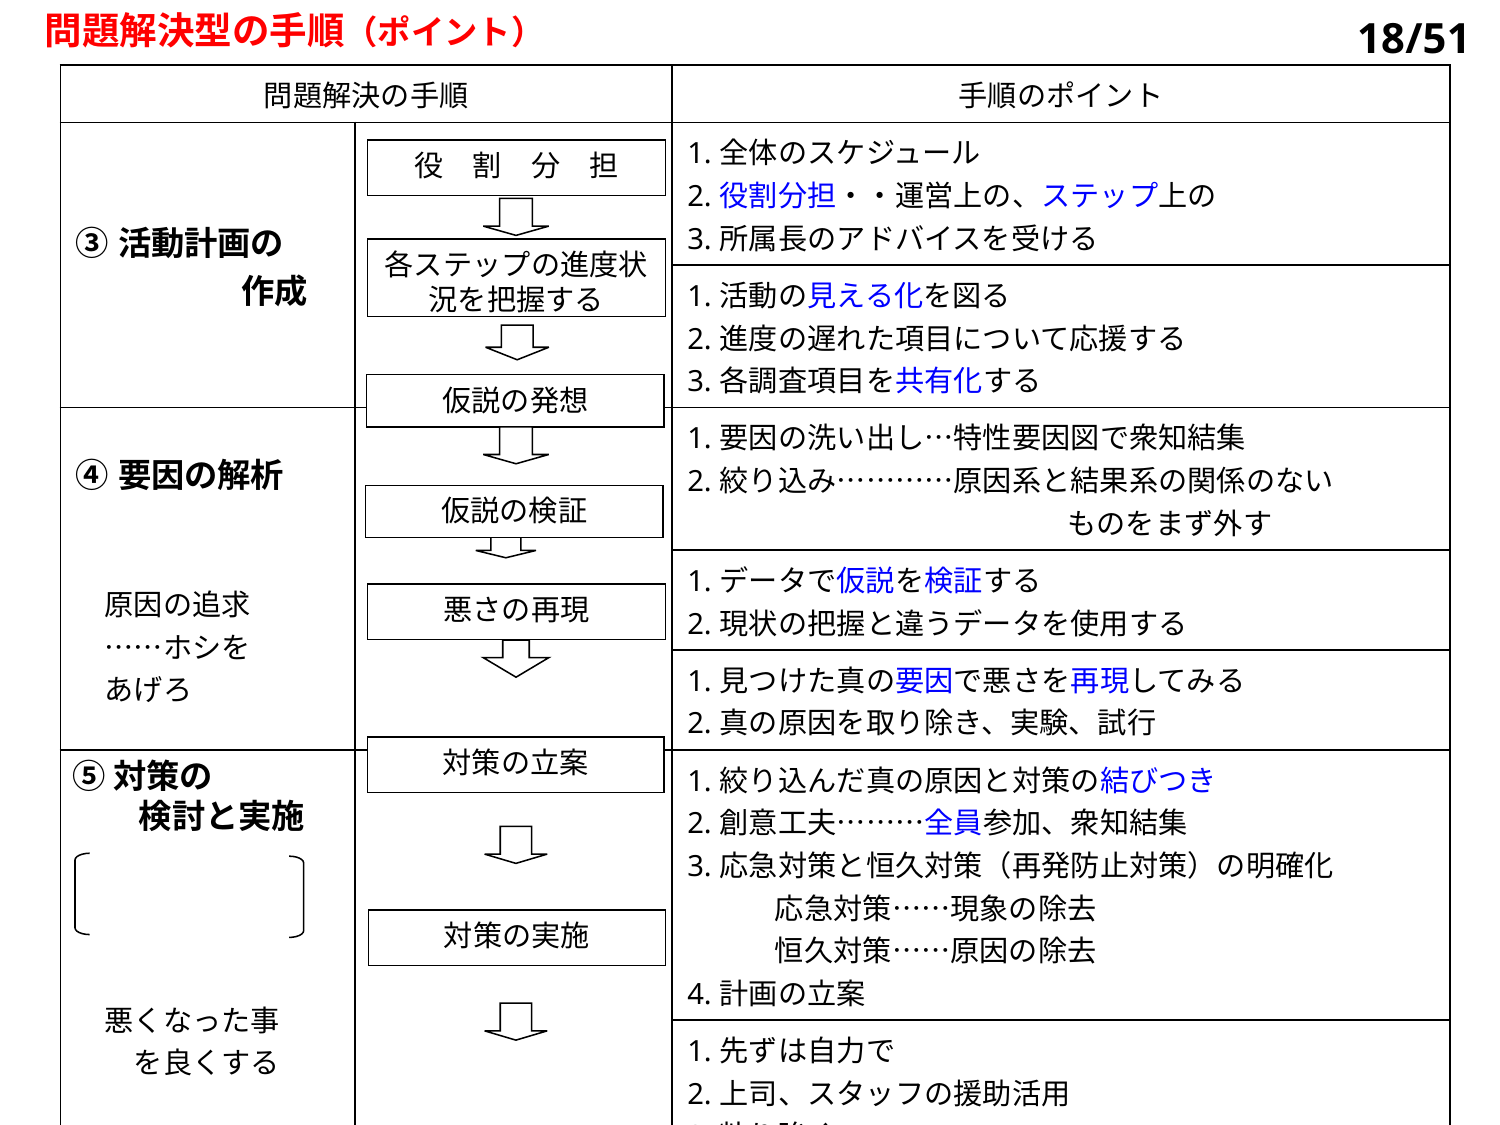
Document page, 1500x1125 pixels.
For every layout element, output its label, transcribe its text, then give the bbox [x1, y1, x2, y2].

table_cell 1.データで仮説を検証する 2.現状の把握と違うデータを使用する [673, 551, 1449, 649]
table_cell [356, 751, 671, 1125]
text_box ⑤対策の 検討と実施 [57, 747, 358, 883]
text_box 問題解決型の手順（ポイント） [12, 0, 735, 60]
table_cell ④要因の解析 原因の追求 ……ホシを あげろ [61, 408, 354, 747]
table_cell 1.要因の洗い出し…特性要因図で衆知結集 2.絞り込み…………原因系と結果系の関係のない ものをまず外す [673, 408, 1449, 549]
table_cell ③活動計画の 作成 [61, 123, 354, 407]
table_cell 1.全体のスケジュール 2.役割分担・・運営上の、ステップ上の 3.所属長のアドバイスを受ける [673, 123, 1449, 264]
text_box 18/51 [1357, 18, 1500, 62]
table_cell 1.絞り込んだ真の原因と対策の結びつき 2.創意工夫………全員参加、衆知結集 3.応急対策と恒久対策（再発防止対策）の明確化 応急対策……現象の除去 恒久対策……原因の除去 4.計画の立案 [673, 751, 1449, 1019]
table_cell 1.見つけた真の要因で悪さを再現してみる 2.真の原因を取り除き、実験、試行 [673, 651, 1449, 749]
table_header 問題解決の手順 [61, 66, 671, 122]
table_cell [356, 408, 365, 749]
table_cell 1.活動の見える化を図る 2.進度の遅れた項目について応援する 3.各調査項目を共有化する [673, 266, 1449, 407]
table_cell [666, 408, 671, 749]
table_cell 悪くなった事 を良くする [61, 883, 354, 1125]
table_cell [356, 123, 671, 407]
table_cell 1.先ずは自力で 2.上司、スタッフの援助活用 3.粘り強く 4.対策と効果のからみ………1次対策、2次対策 実験、試行 5.教育訓練 [673, 1021, 1449, 1125]
text_box [289, 856, 304, 938]
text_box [365, 140, 666, 1041]
text_box [75, 853, 90, 935]
table_header 手順のポイント [673, 66, 1449, 122]
